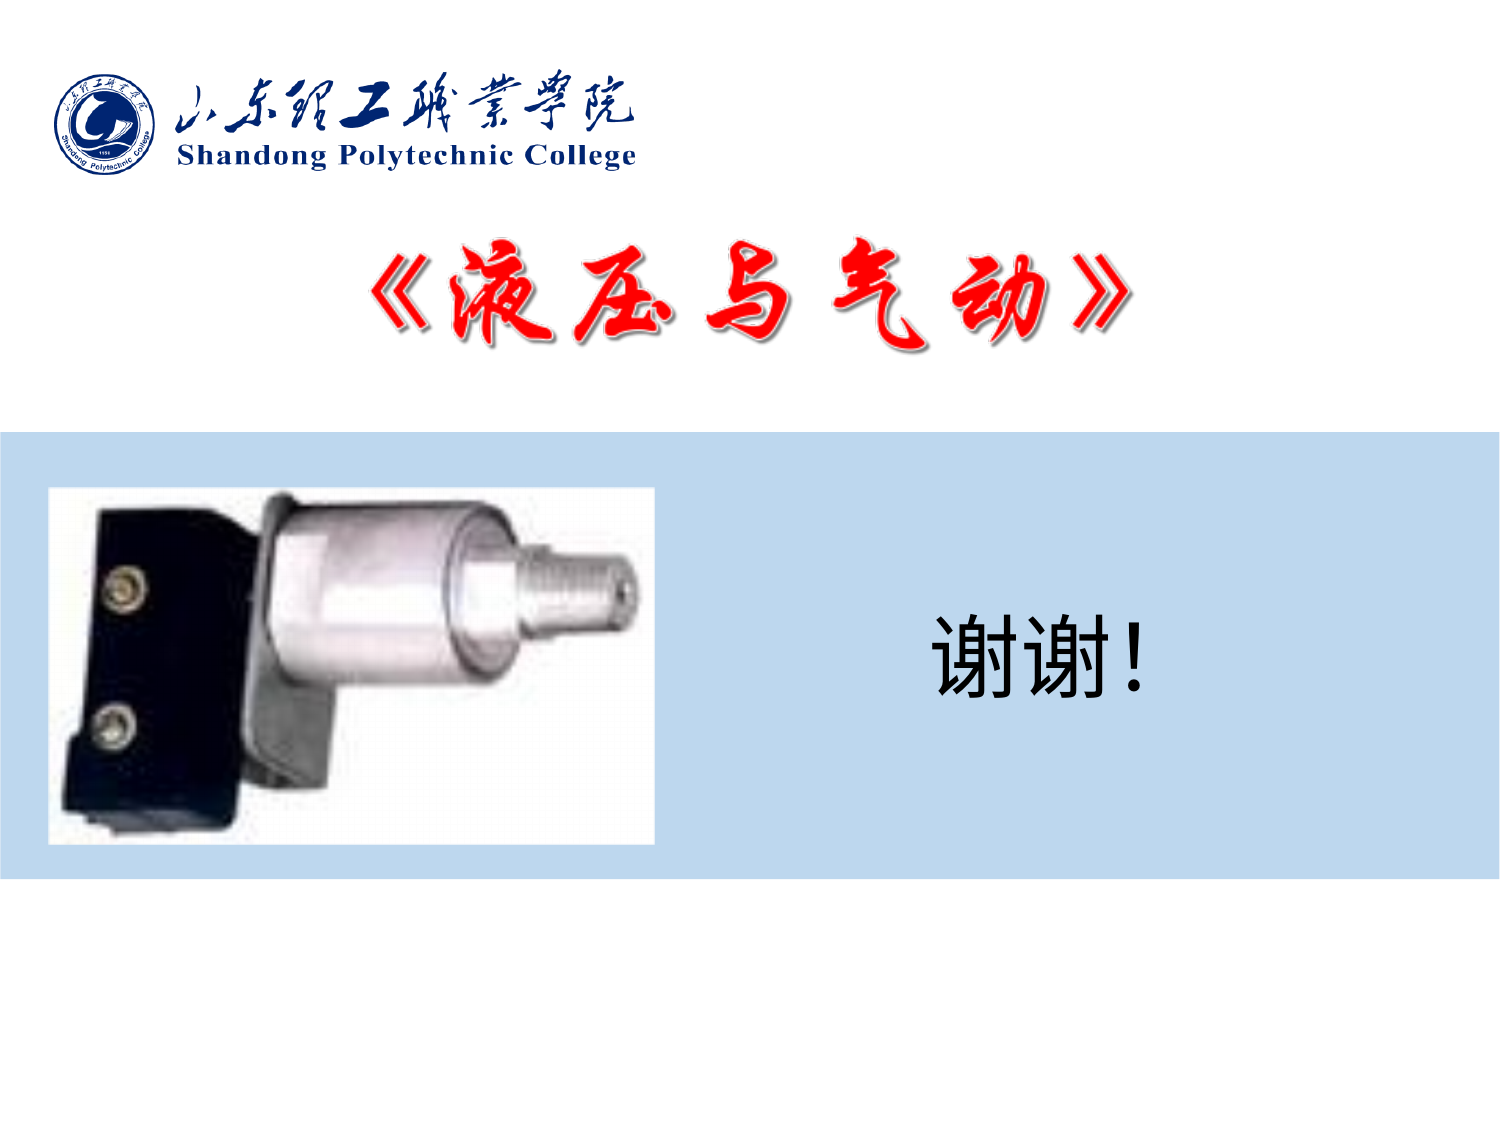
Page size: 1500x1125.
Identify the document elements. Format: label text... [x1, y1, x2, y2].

picture [50, 219, 1189, 970]
text_box 谢谢！ [679, 569, 1453, 717]
picture [54, 69, 635, 175]
